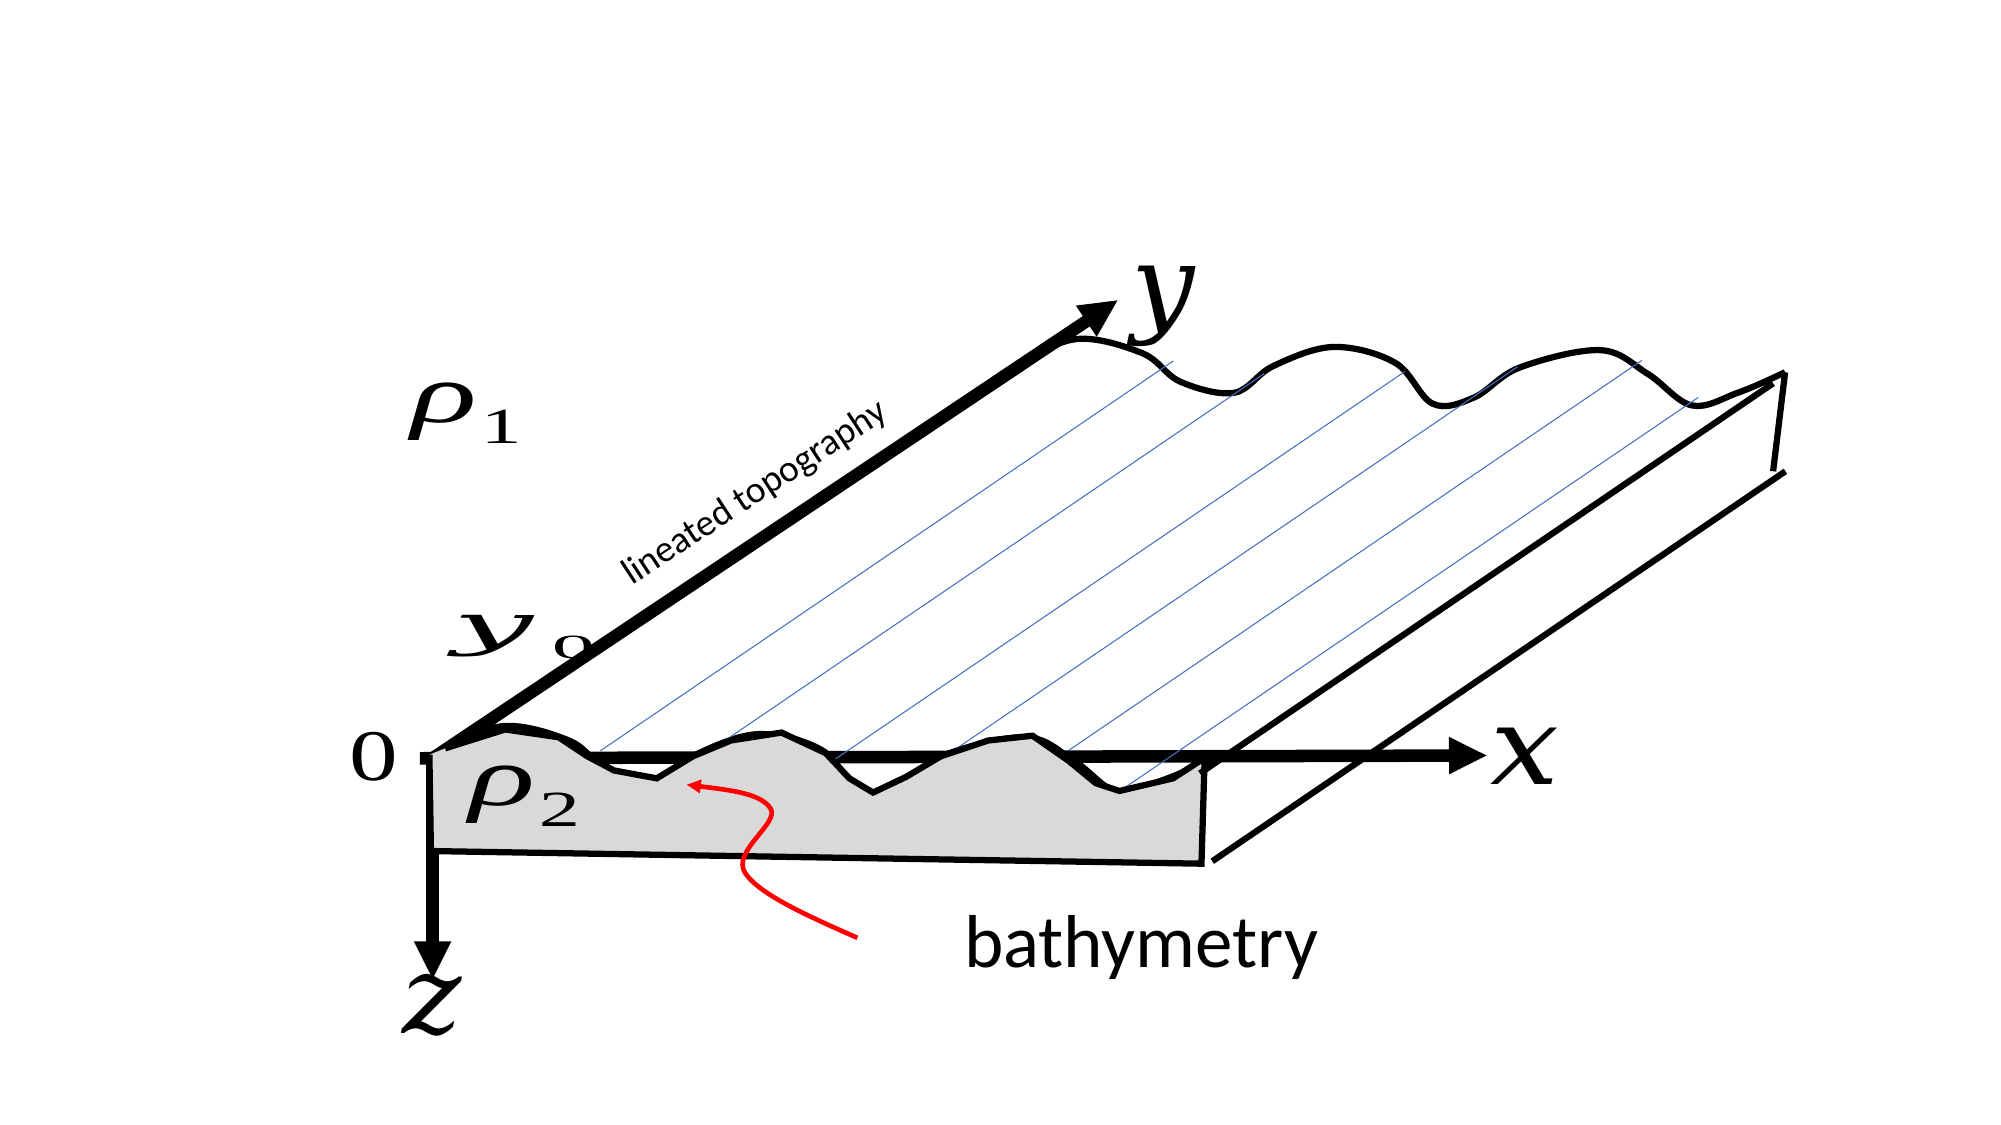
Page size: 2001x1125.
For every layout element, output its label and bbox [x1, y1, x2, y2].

text_box [432, 300, 1118, 759]
text_box [1118, 343, 1156, 360]
text_box [1199, 383, 1773, 774]
text_box [433, 759, 1205, 865]
text_box [839, 764, 924, 790]
text_box [831, 371, 1125, 762]
text_box [1076, 764, 1125, 789]
text_box [1125, 397, 1212, 788]
text_box [1212, 471, 1786, 862]
text_box [1642, 368, 1773, 383]
text_box [1068, 360, 1642, 751]
text_box [691, 373, 1125, 764]
text_box [600, 360, 1068, 751]
text_box [419, 755, 432, 759]
text_box [1773, 372, 1786, 472]
text_box [597, 759, 684, 776]
text_box [428, 759, 432, 853]
text_box [1284, 345, 1393, 360]
text_box [686, 780, 858, 939]
text_box [1539, 349, 1630, 360]
text_box [944, 366, 1125, 757]
